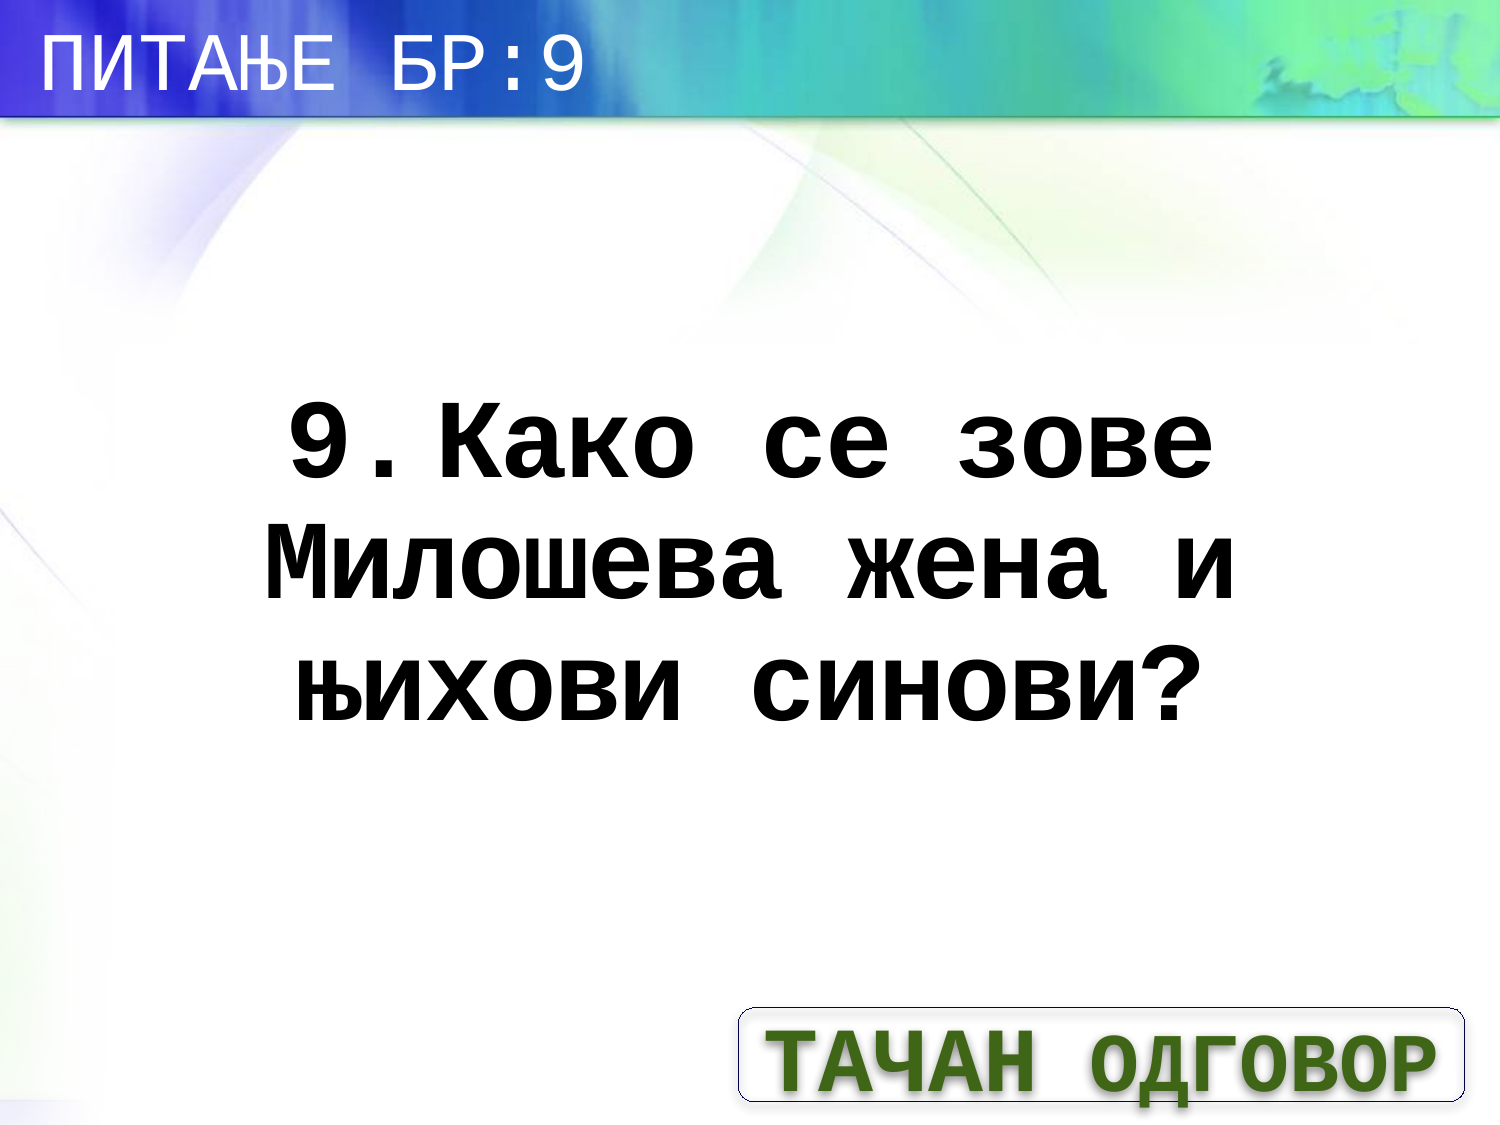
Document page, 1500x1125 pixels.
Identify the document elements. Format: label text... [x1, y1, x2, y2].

title 9. Како се зове Милошева жена и њихови синови? [93, 152, 1407, 973]
text_box ТАЧАН ОДГОВОР [738, 1007, 1465, 1102]
text_box ПИТАЊЕ БР:9 [23, 0, 621, 115]
picture [0, 0, 1500, 1125]
